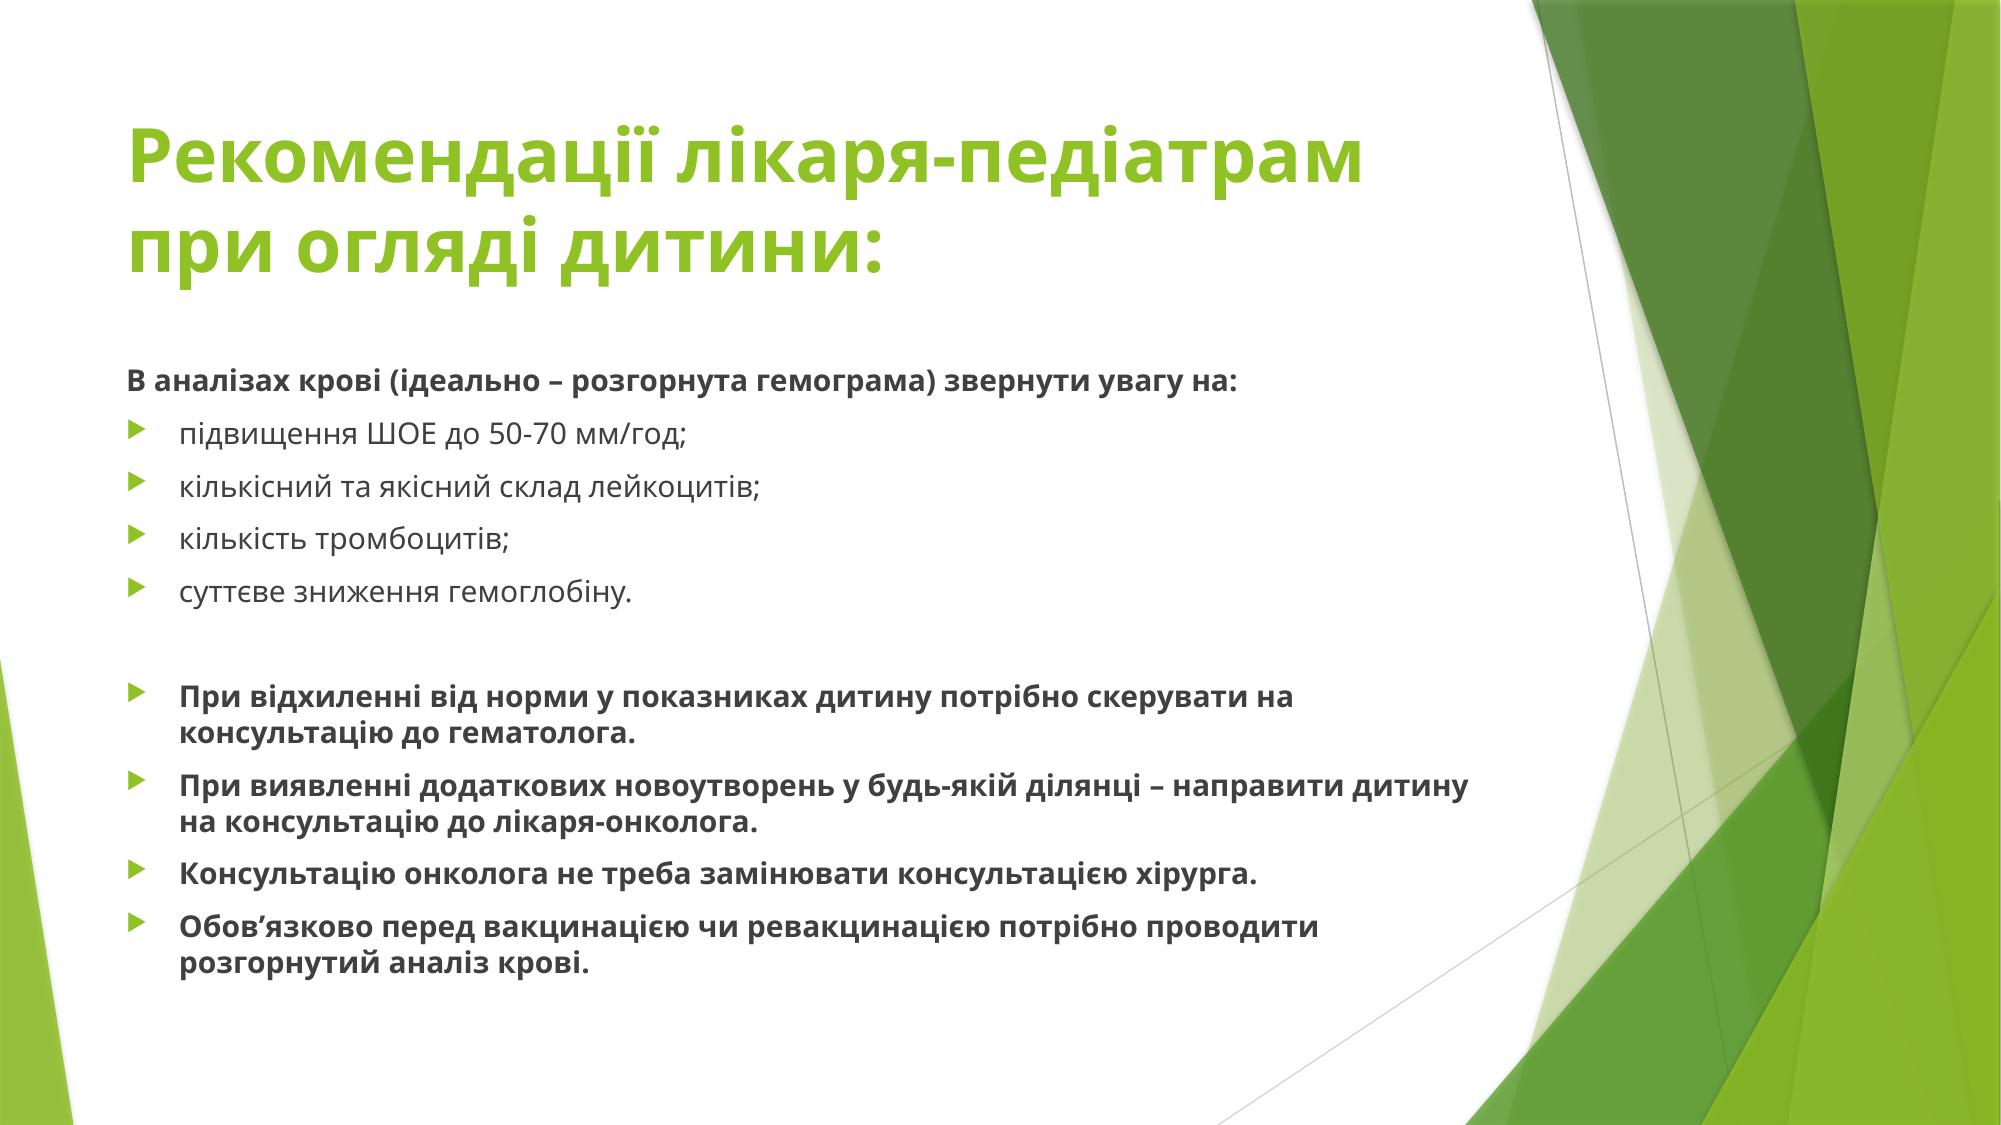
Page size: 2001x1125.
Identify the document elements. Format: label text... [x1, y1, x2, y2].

list В аналізах крові (ідеально – розгорнута гемограма) звернути увагу на: підвищення ШОЕ до 50-70 мм/год; кількісний та якісний склад лейкоцитів; кількість тромбоцитів; суттєве зниження гемоглобіну. При відхиленні від норми у показниках дитину потрібно скерувати на консультацію до гематолога. При виявленні додаткових новоутворень у будь-якій ділянці – направити дитину на консультацію до лікаря-онколога. Консультацію онколога не треба замінювати консультацією хірурга. Обов’язково перед вакцинацією чи ревакцинацією потрібно проводити розгорнутий аналіз крові. [111, 354, 1522, 992]
title Рекомендації лікаря-педіатрам при огляді дитини: [111, 99, 1522, 317]
